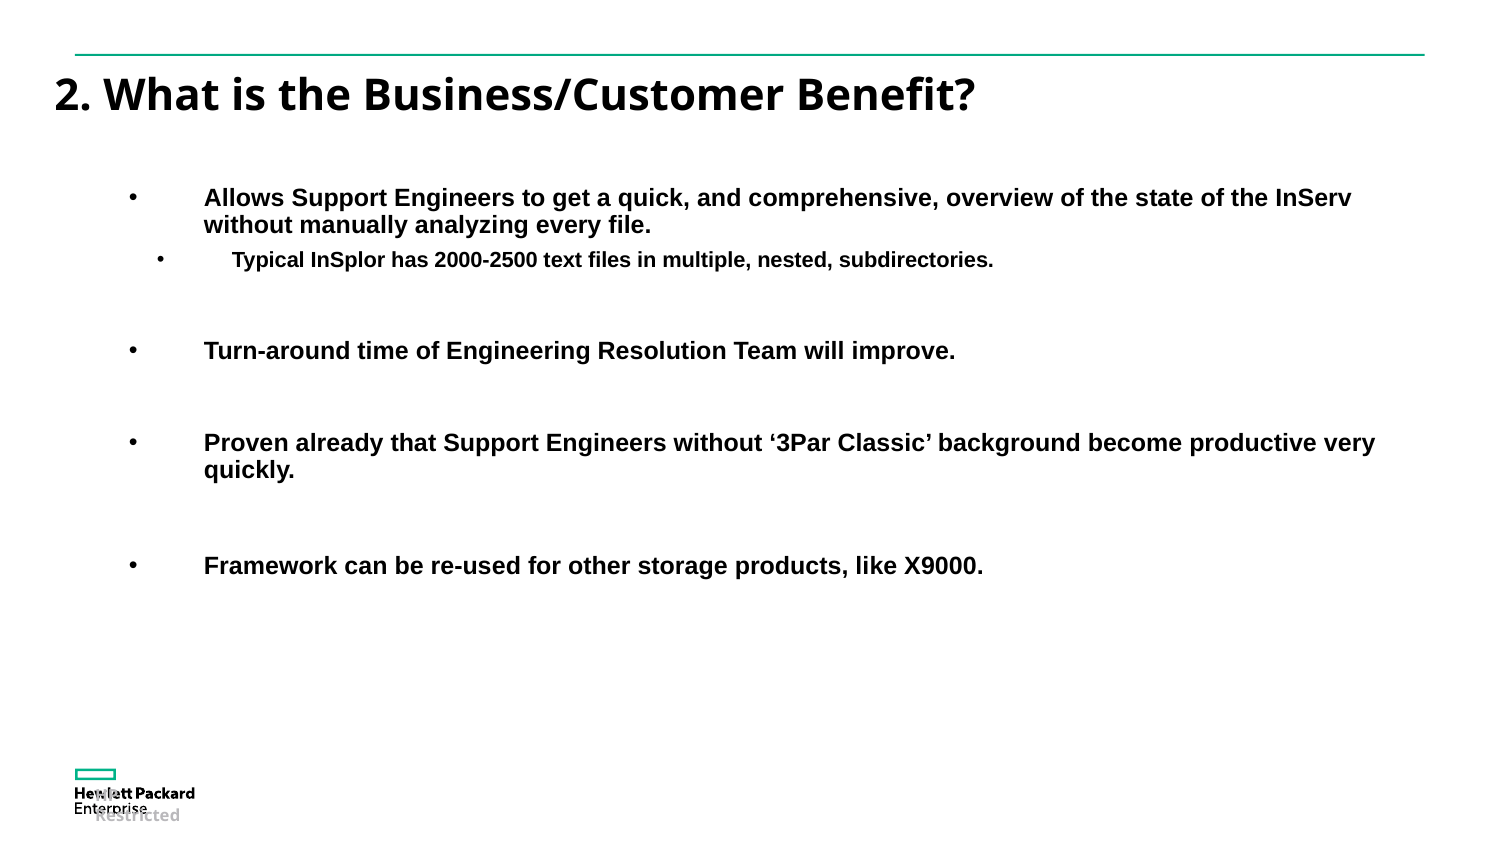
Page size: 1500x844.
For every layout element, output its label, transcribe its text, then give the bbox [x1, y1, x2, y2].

title 2. What is the Business/Customer Benefit? [54, 72, 1386, 185]
list Allows Support Engineers to get a quick, and comprehensive, overview of the state of the InServ without manually analyzing every file. Typical InSplor has 2000-2500 text files in multiple, nested, subdirectories. Turn-around time of Engineering Resolution Team will improve. Proven already that Support Engineers without ‘3Par Classic’ background become productive very quickly. Framework can be re-used for other storage products, like X9000. [53, 185, 1386, 763]
